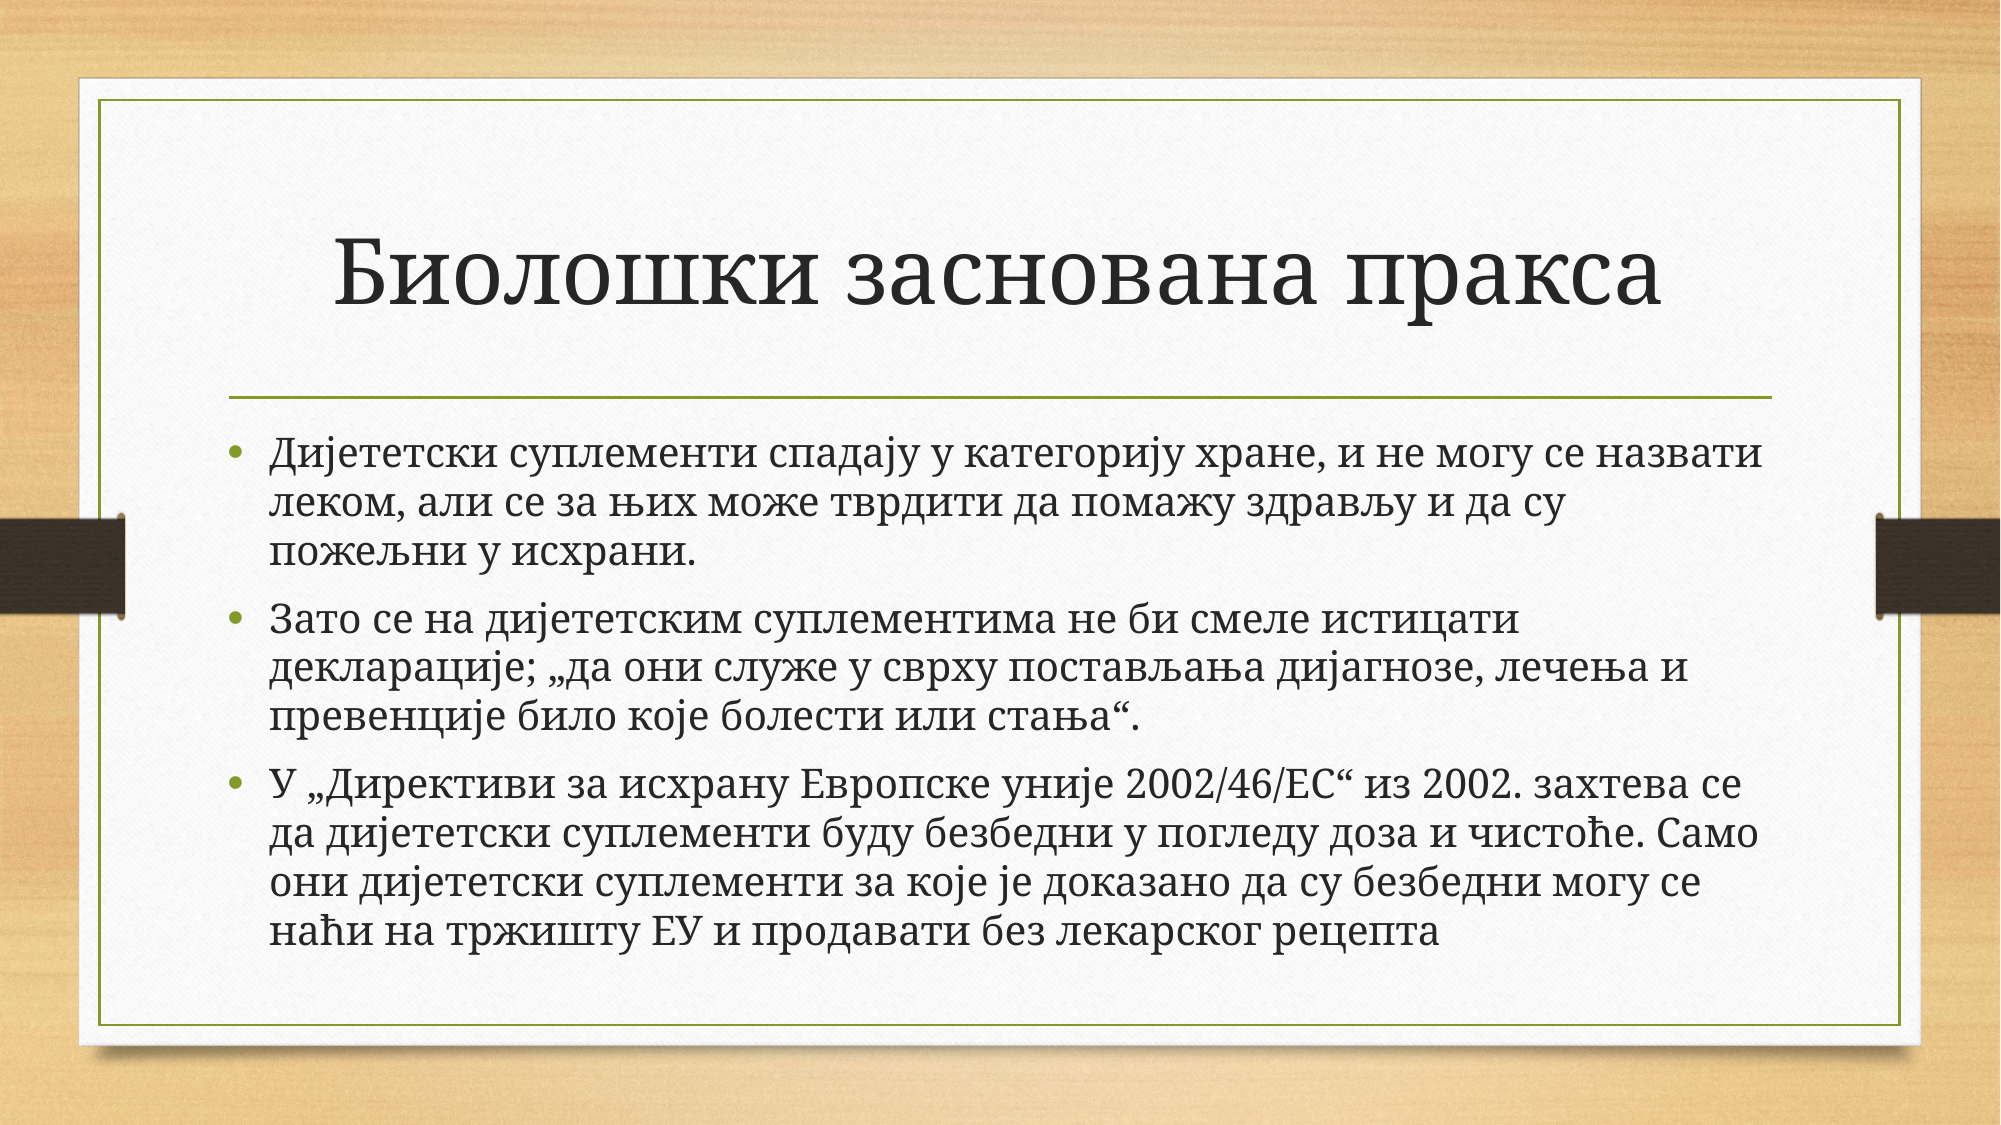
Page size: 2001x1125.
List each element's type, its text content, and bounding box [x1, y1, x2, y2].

picture [0, 0, 2001, 1125]
title Биолошки заснована пракса [212, 161, 1788, 375]
list Дијететски суплементи спадају у категорију хране, и не могу се назвати леком, али се за њих може тврдити да помажу здрављу и да су пожељни у исхрани. Зато се на дијететским суплементима не би смеле истицати декларације; „да они служе у сврху постављања дијагнозе, лечења и превенције било које болести или стања“. У „Директиви за исхрану Европске уније 2002/46/EC“ из 2002. захтева се да дијететски суплементи буду безбедни у погледу доза и чистоће. Само они дијететски суплементи за које је доказано да су безбедни могу се наћи на тржишту ЕУ и продавати без лекарског рецепта [212, 419, 1788, 964]
